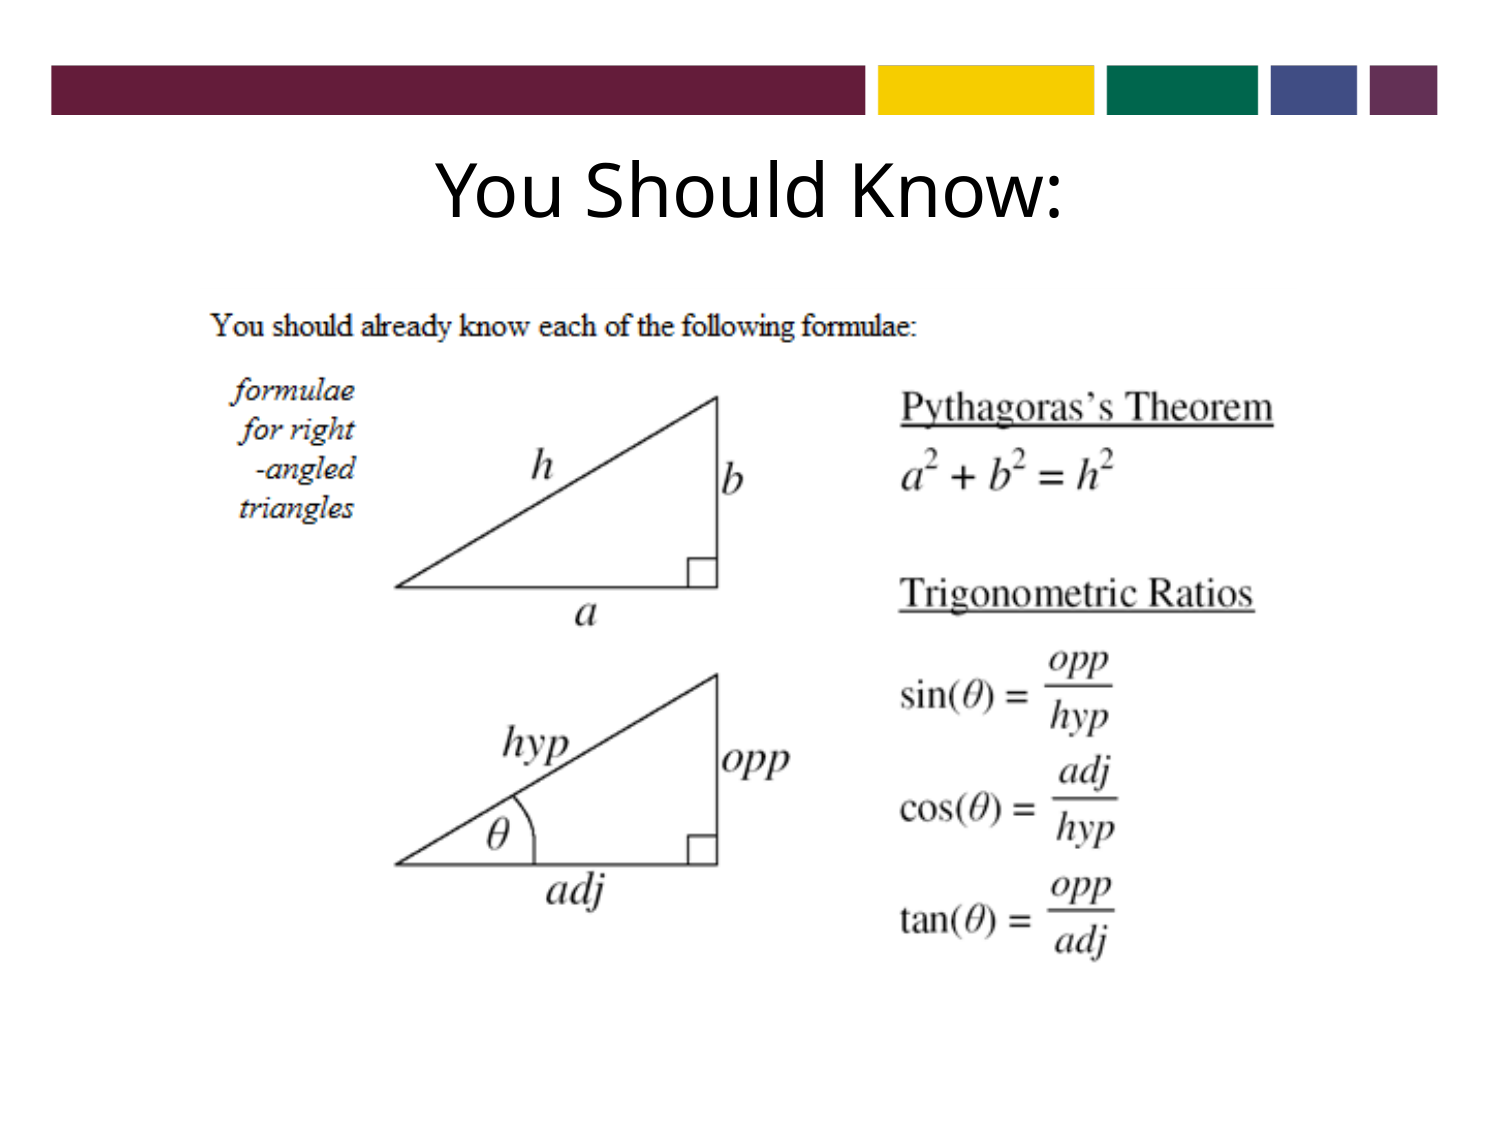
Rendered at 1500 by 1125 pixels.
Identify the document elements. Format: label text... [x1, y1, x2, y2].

picture [37, 49, 1438, 116]
picture [199, 287, 1297, 976]
title You Should Know: [75, 125, 1425, 250]
